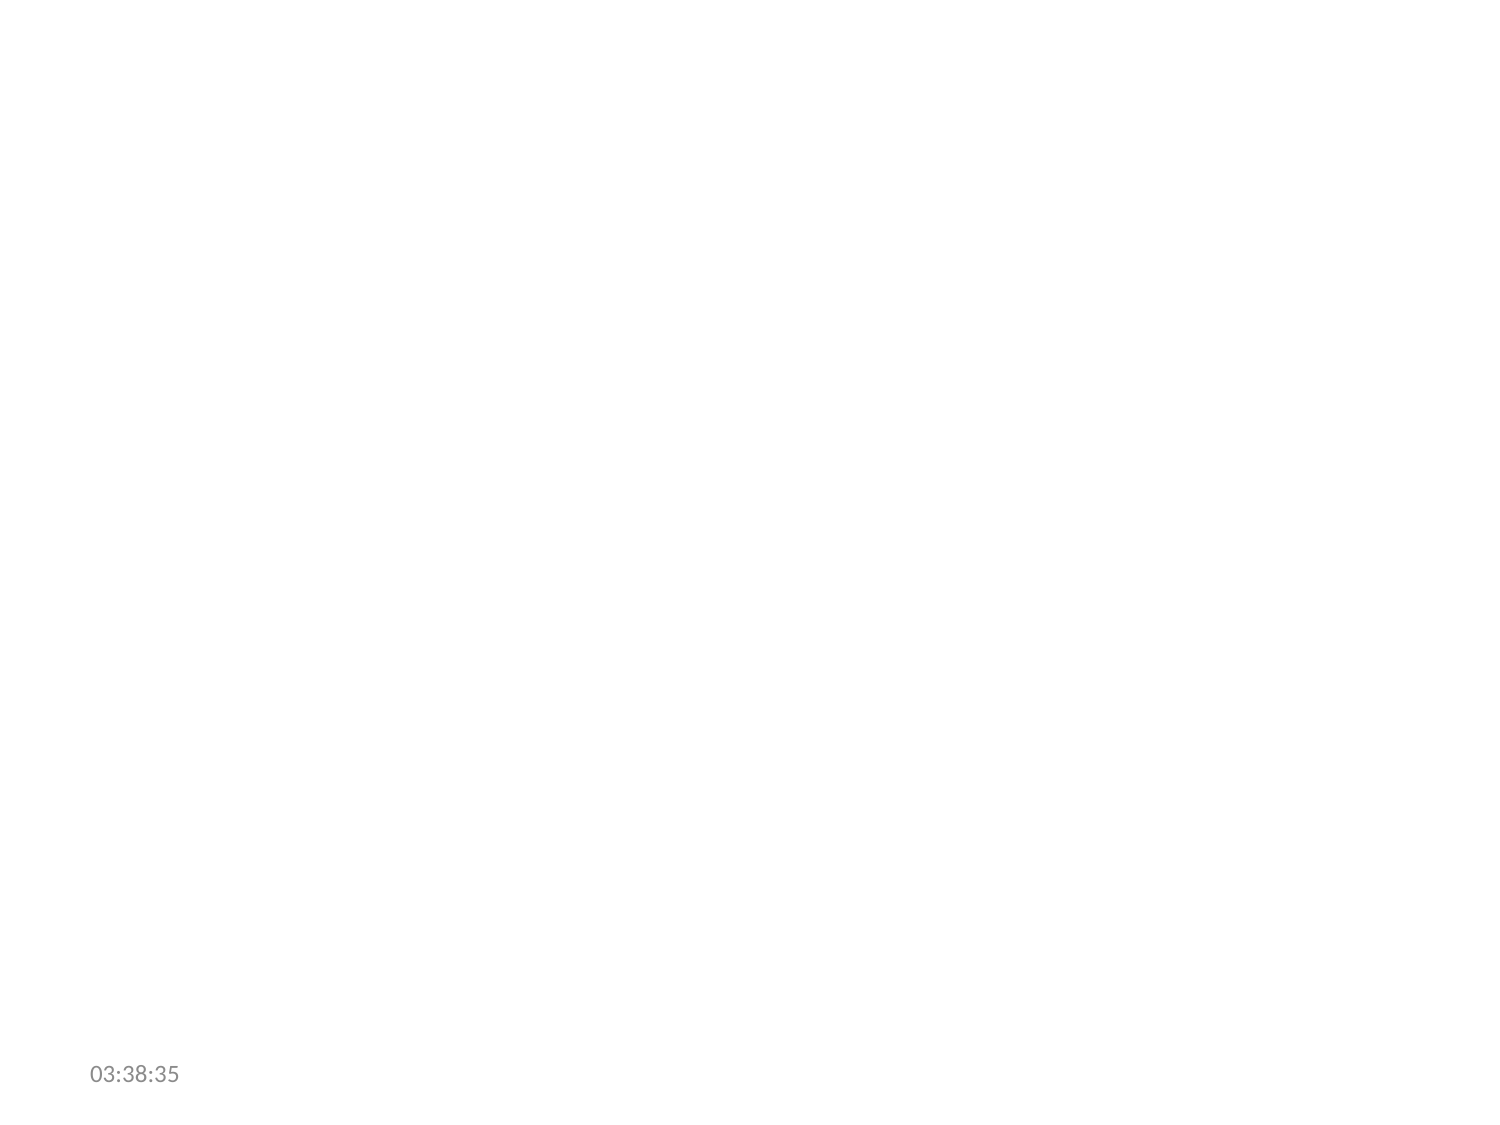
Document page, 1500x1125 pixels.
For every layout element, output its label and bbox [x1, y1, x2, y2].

slide_number [75, 1042, 425, 1103]
